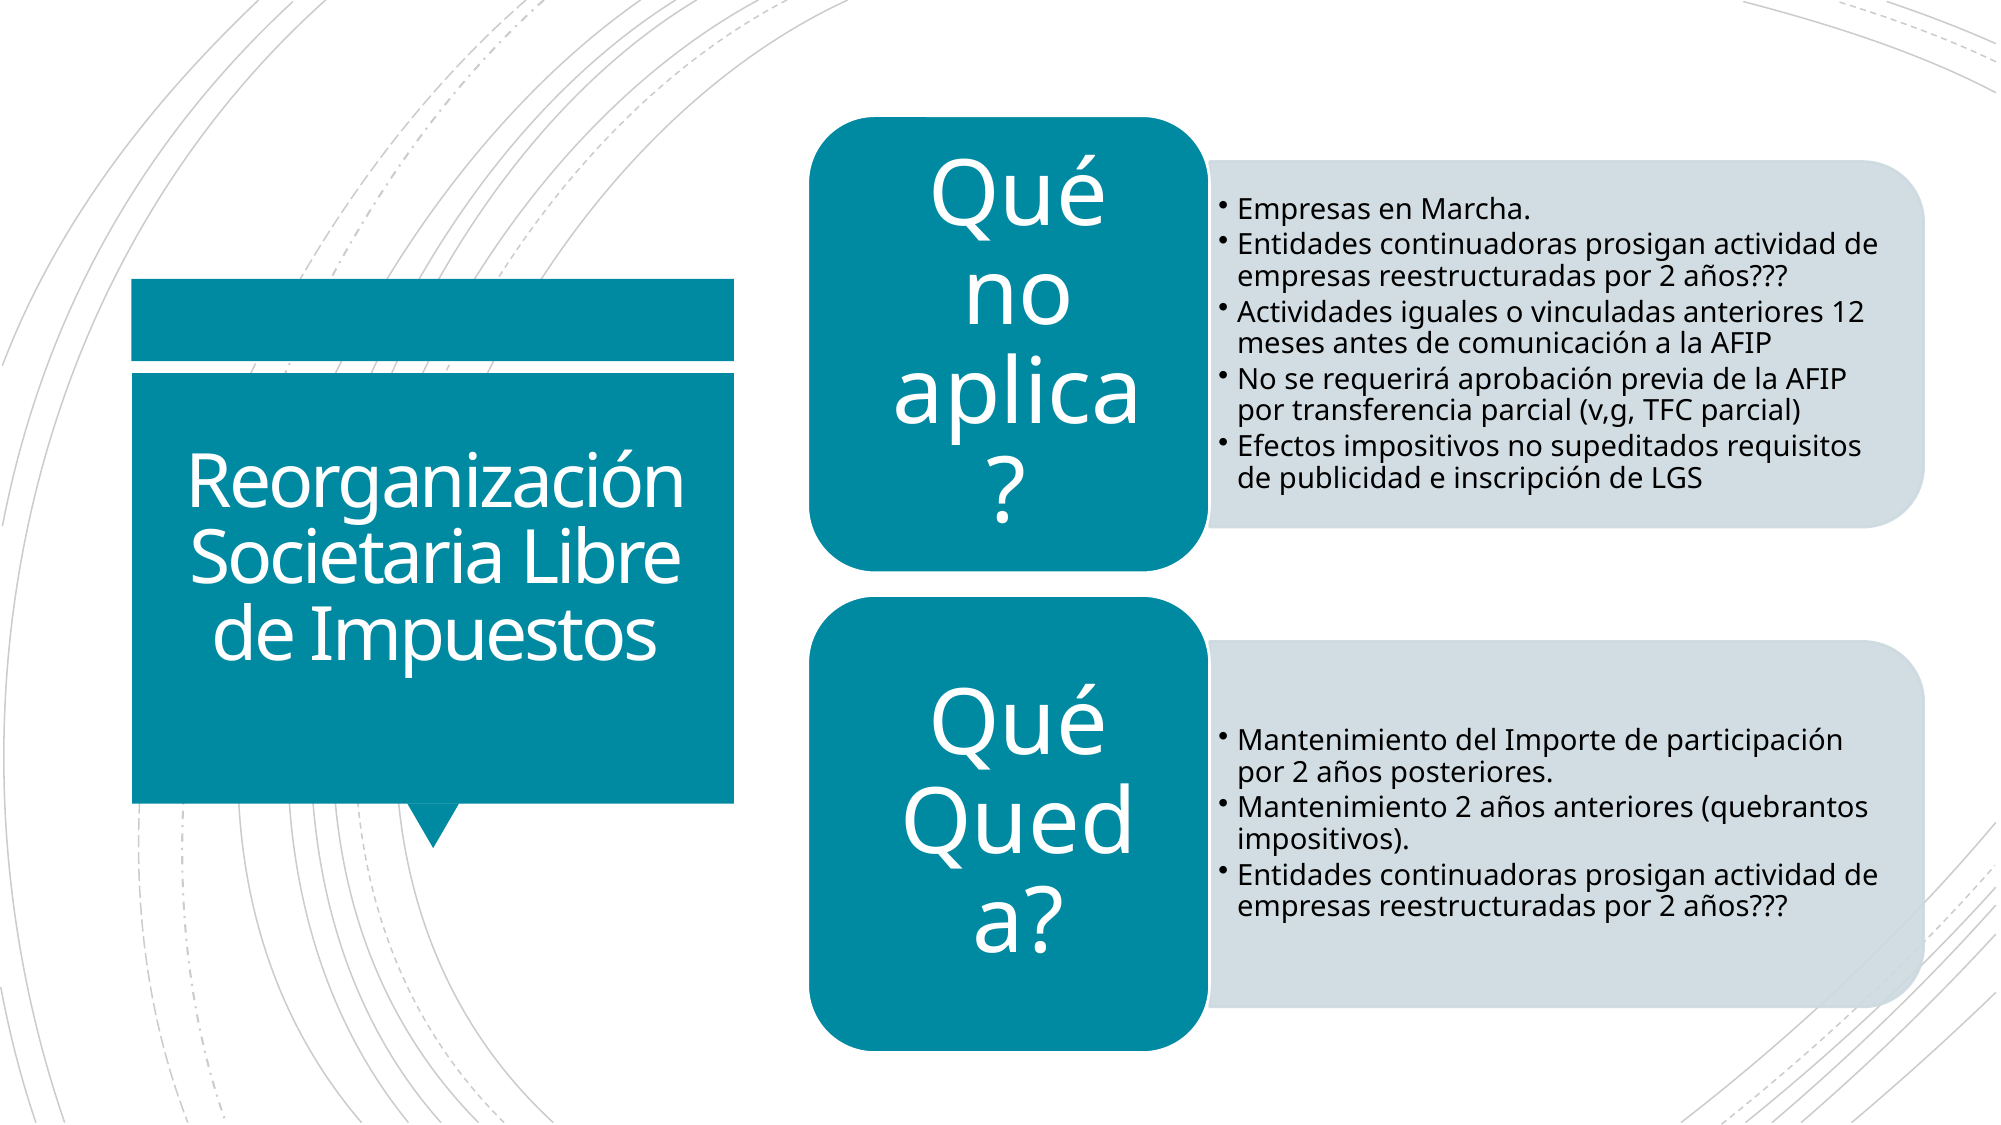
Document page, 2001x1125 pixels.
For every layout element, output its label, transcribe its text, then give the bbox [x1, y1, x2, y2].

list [807, 115, 1924, 1053]
title Reorganización Societaria Libre de Impuestos [148, 441, 723, 681]
